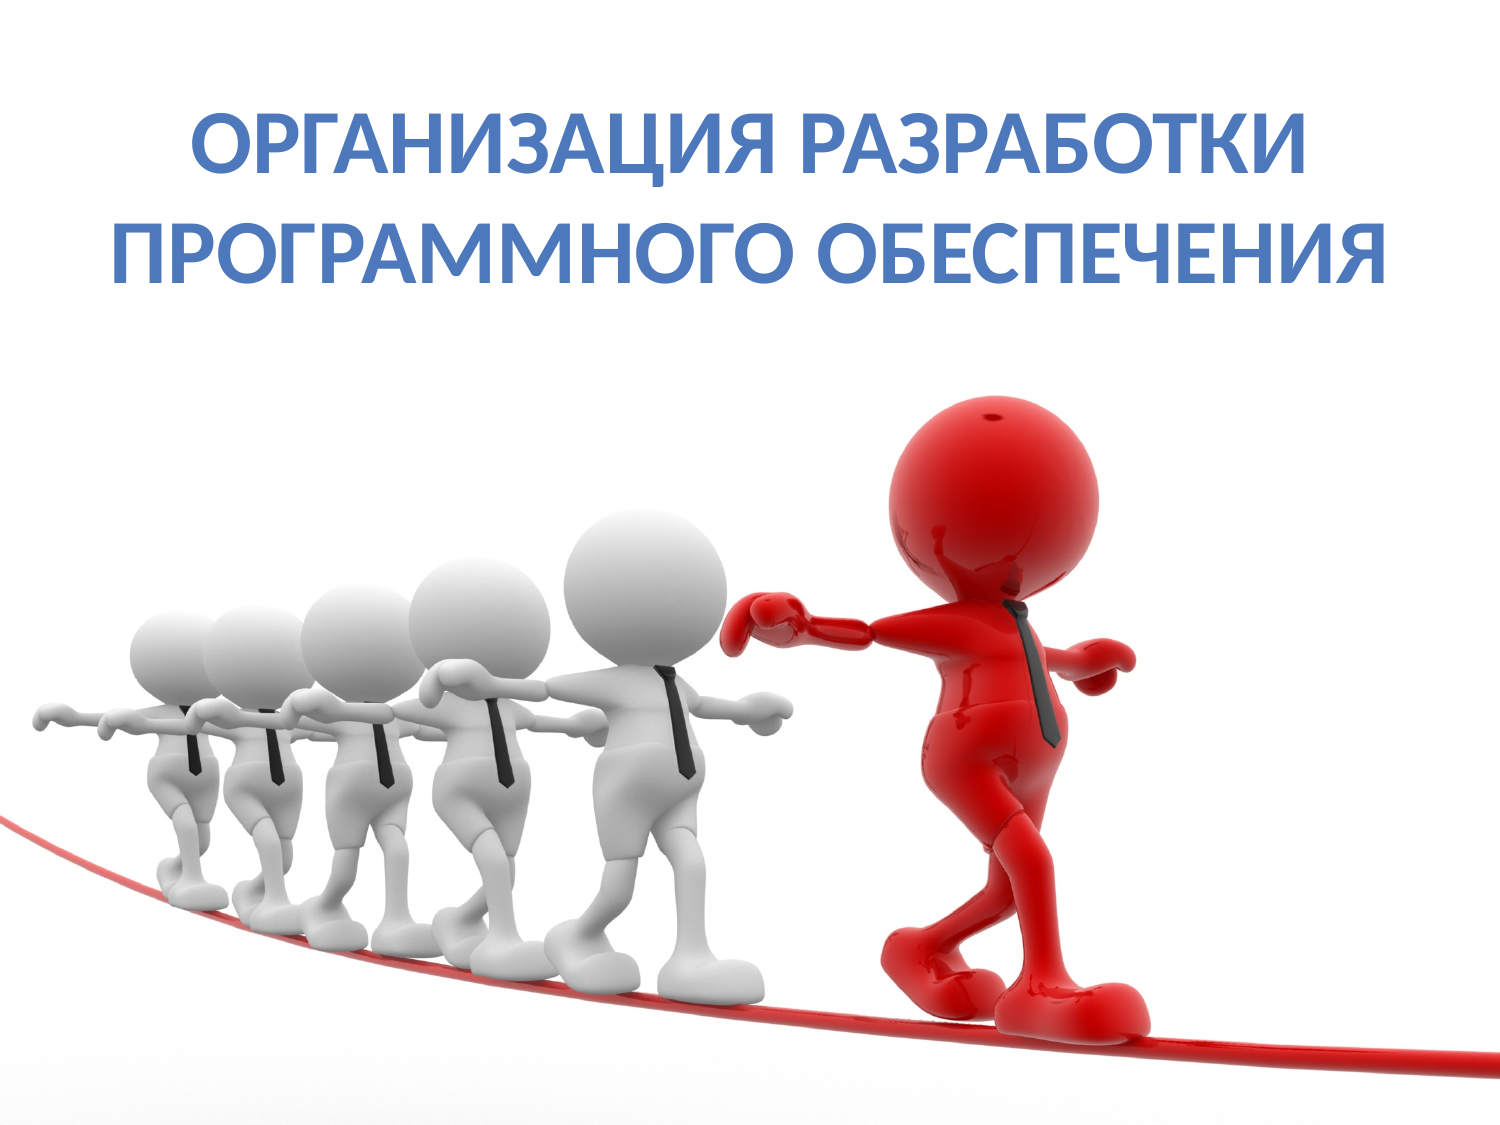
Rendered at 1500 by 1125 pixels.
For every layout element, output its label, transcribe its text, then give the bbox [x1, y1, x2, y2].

picture [0, 346, 1500, 1125]
text_box ОРГАНИЗАЦИЯ РАЗРАБОТКИ ПРОГРАММНОГО ОБЕСПЕЧЕНИЯ [93, 74, 1407, 310]
text_box [0, 0, 1500, 345]
